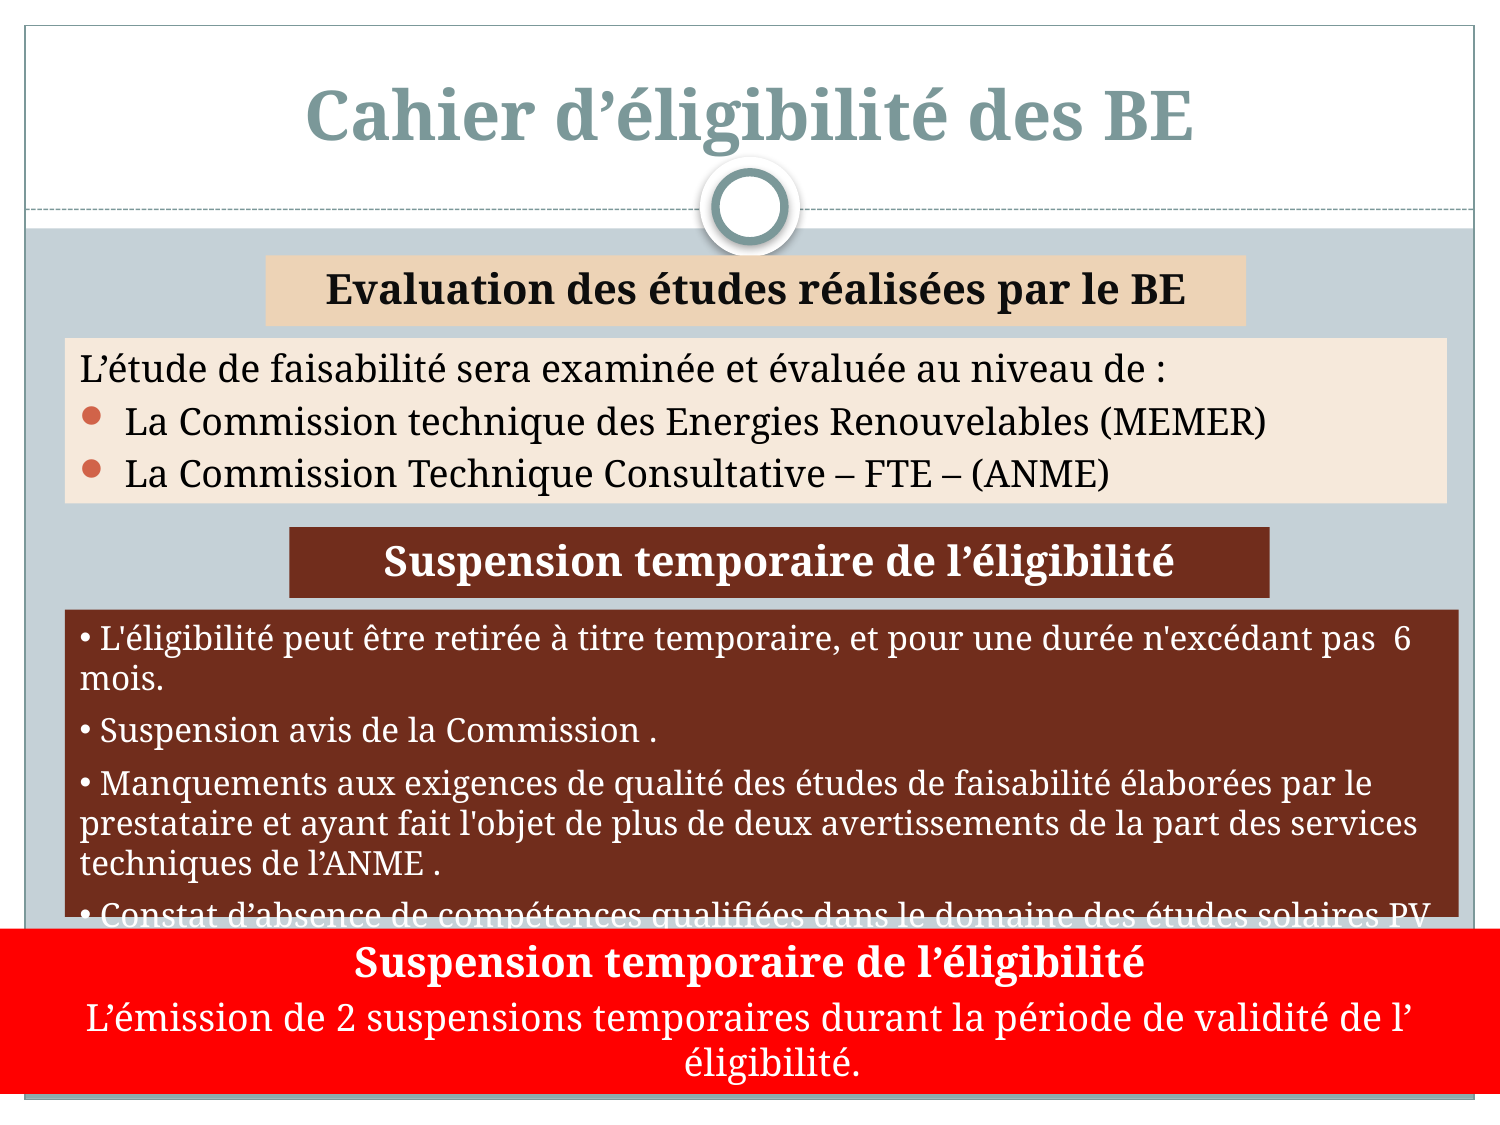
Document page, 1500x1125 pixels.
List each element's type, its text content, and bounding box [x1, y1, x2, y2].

text_box Evaluation des études réalisées par le BE [265, 255, 1247, 327]
text_box Suspension temporaire de l’éligibilité [289, 527, 1270, 598]
title Cahier d’éligibilité des BE [49, 37, 1450, 162]
text_box L'éligibilité peut être retirée à titre temporaire, et pour une durée n'excédant pas 6 mois. Suspension avis de la Commission . Manquements aux exigences de qualité des études de faisabilité élaborées par le prestataire et ayant fait l'objet de plus de deux avertissements de la part des services techniques de l’ANME . Constat d’absence de compétences qualifiées dans le domaine des études solaires PV [64, 609, 1459, 917]
list L’étude de faisabilité sera examinée et évaluée au niveau de : La Commission technique des Energies Renouvelables (MEMER) La Commission Technique Consultative – FTE – (ANME) [64, 338, 1447, 504]
text_box Suspension temporaire de l’éligibilité L’émission de 2 suspensions temporaires durant la période de validité de l’ éligibilité. [0, 928, 1500, 1094]
